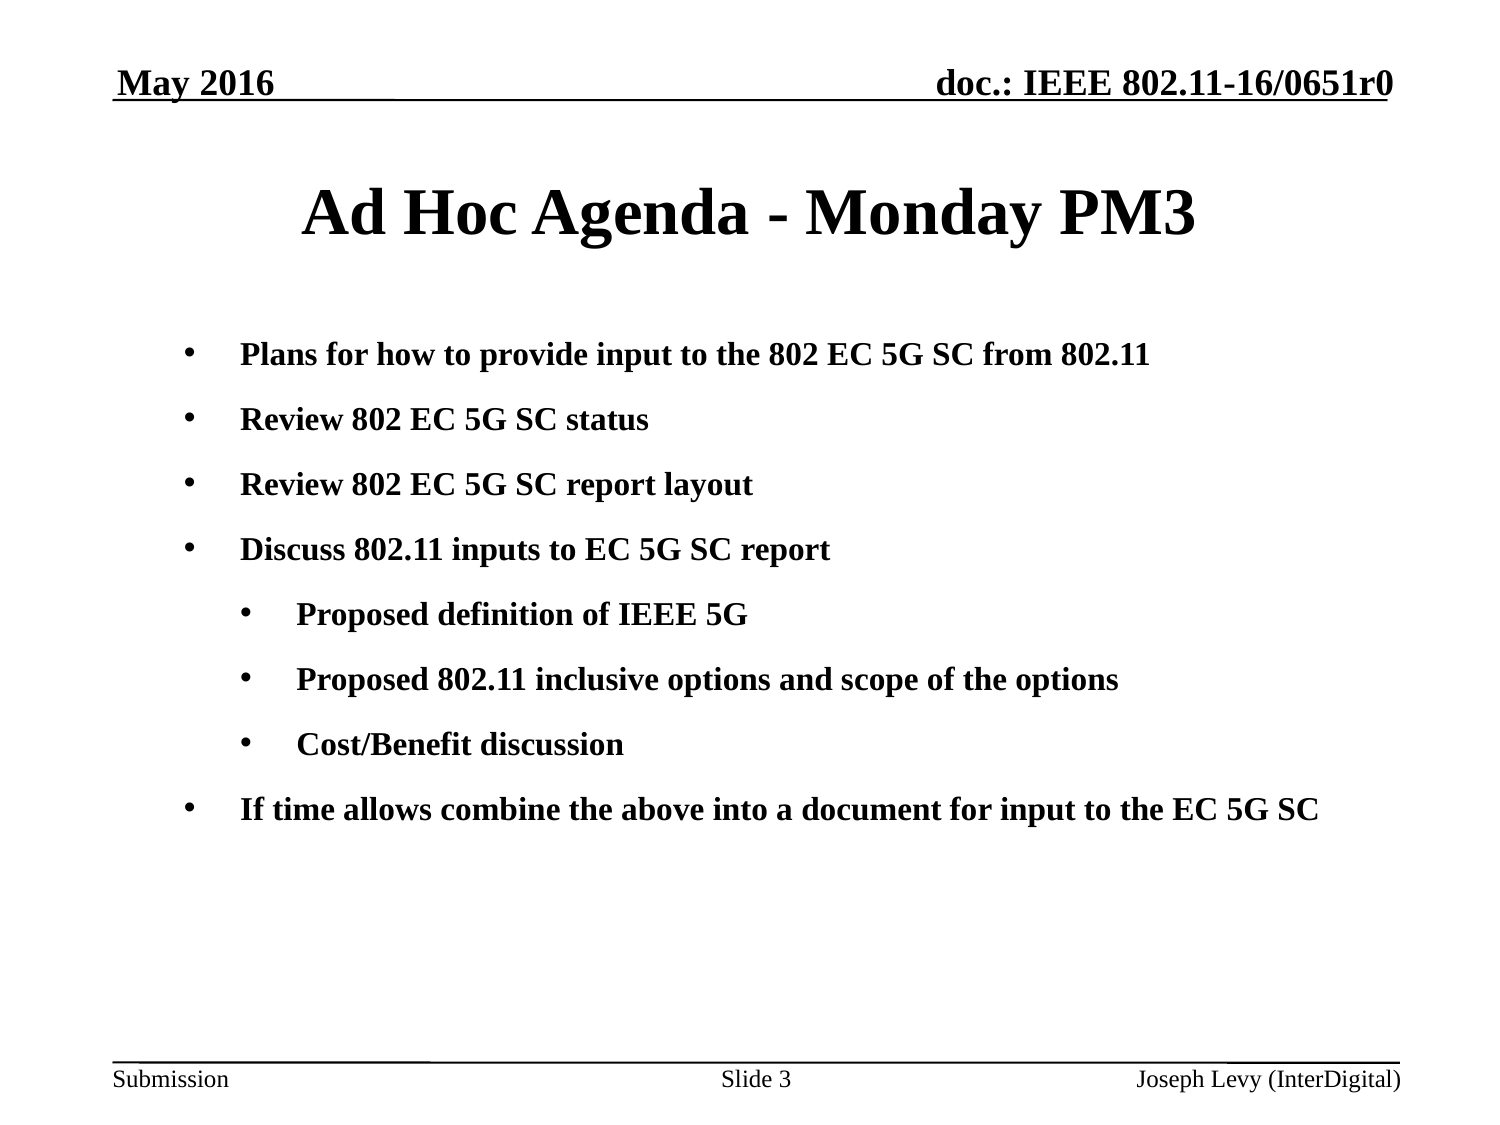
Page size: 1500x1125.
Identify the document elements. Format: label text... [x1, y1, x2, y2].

slide_number Slide 3 [712, 1061, 800, 1123]
list Plans for how to provide input to the 802 EC 5G SC from 802.11 Review 802 EC 5G SC status Review 802 EC 5G SC report layout Discuss 802.11 inputs to EC 5G SC report Proposed definition of IEEE 5G Proposed 802.11 inclusive options and scope of the options Cost/Benefit discussion If time allows combine the above into a document for input to the EC 5G SC [112, 324, 1388, 1001]
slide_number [116, 58, 507, 104]
title Ad Hoc Agenda - Monday PM3 [112, 111, 1388, 303]
footer Joseph Levy (InterDigital) [1031, 1061, 1402, 1093]
